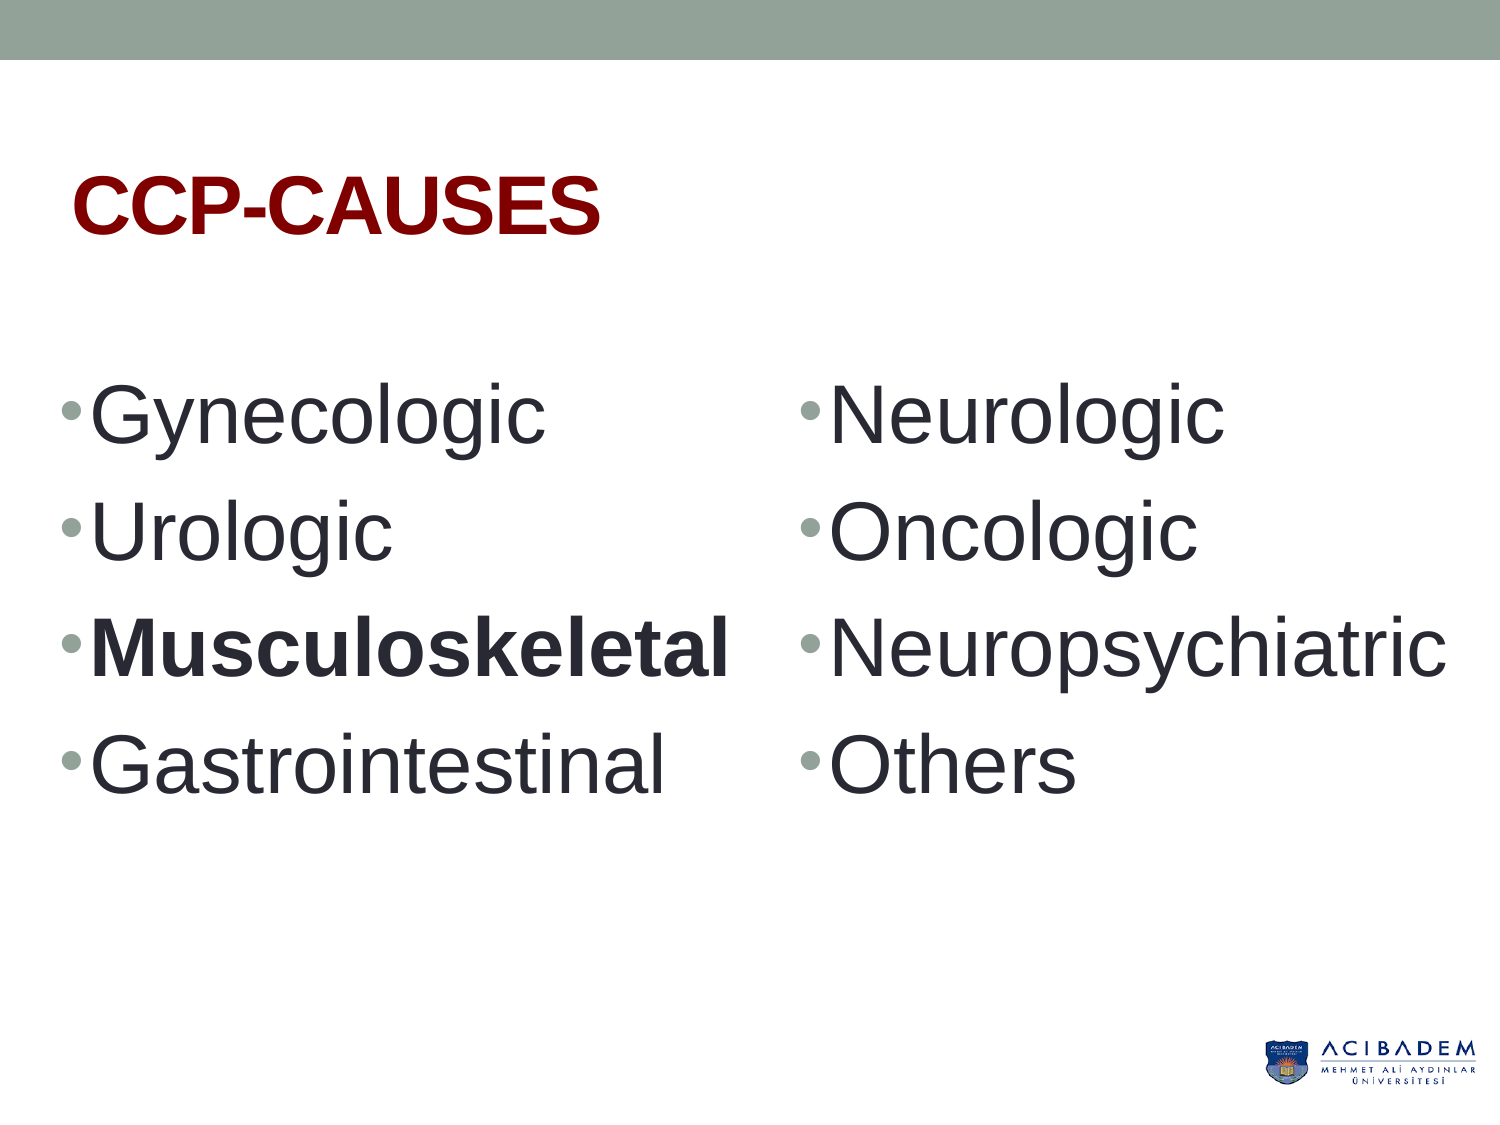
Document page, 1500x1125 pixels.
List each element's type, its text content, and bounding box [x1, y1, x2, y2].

list Gynecologic Urologic Musculoskeletal Gastrointestinal [44, 352, 764, 1005]
picture [1247, 1015, 1500, 1125]
list Neurologic Oncologic Neuropsychiatric Others [783, 352, 1500, 1005]
title CCP-CAUSES [56, 119, 1407, 283]
